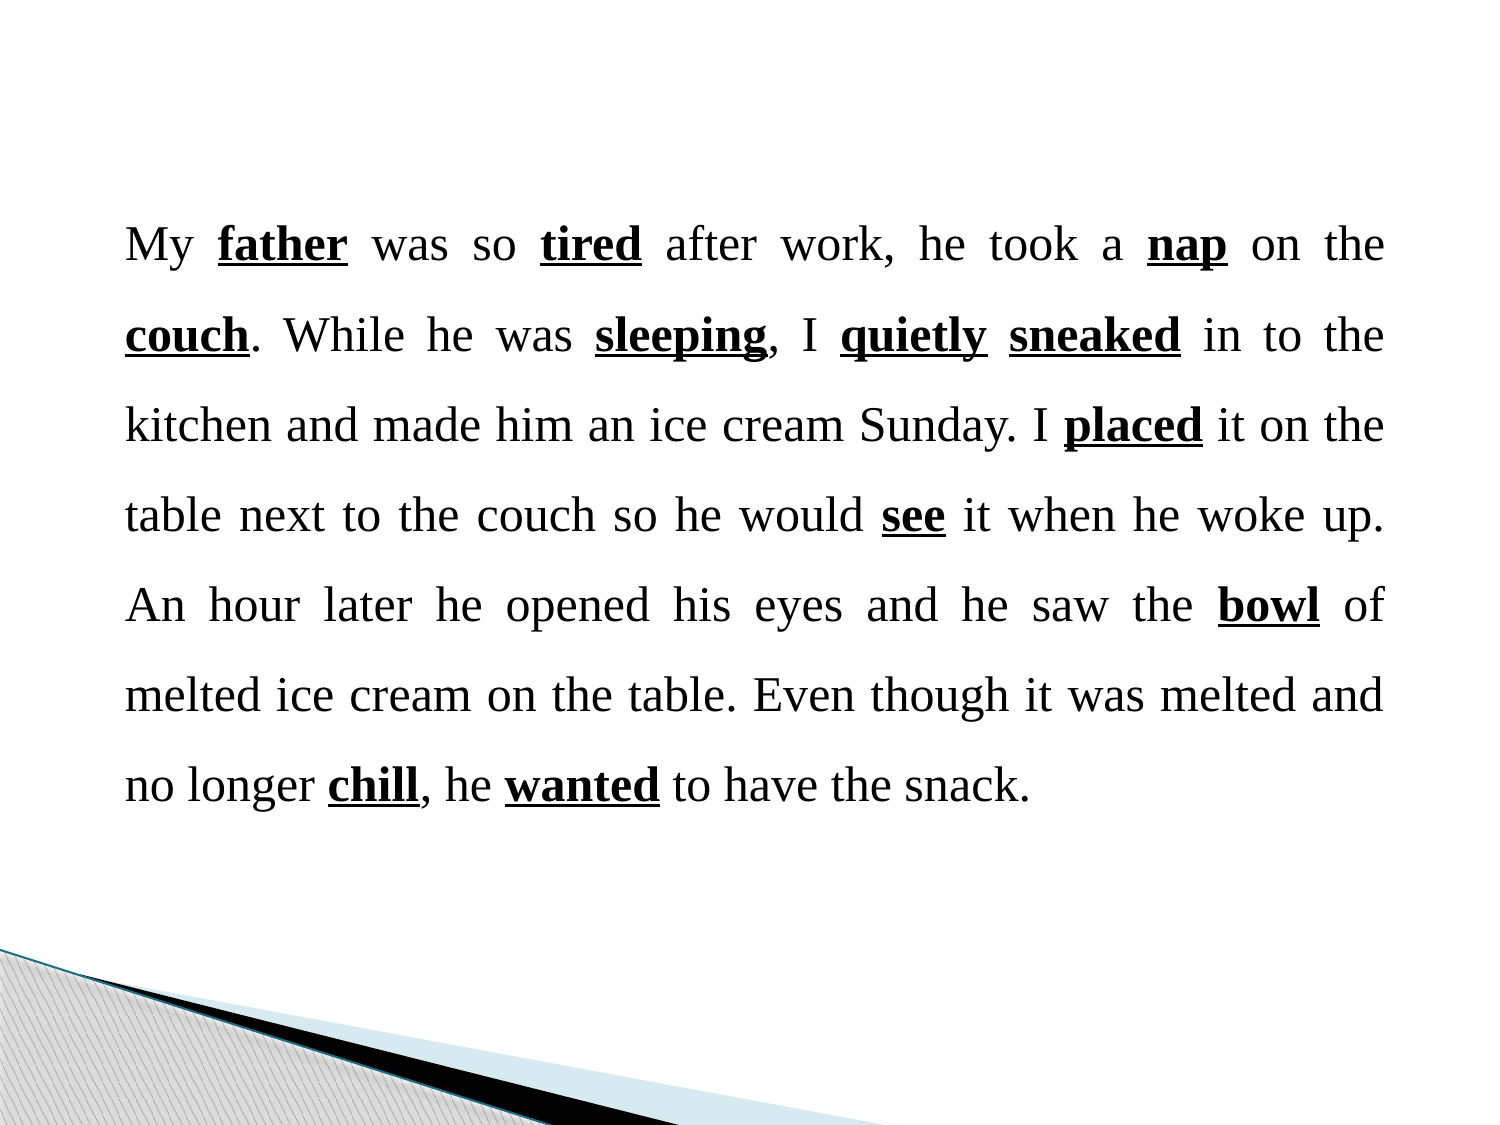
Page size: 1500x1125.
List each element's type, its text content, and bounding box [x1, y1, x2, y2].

list My father was so tired after work, he took a nap on the couch. While he was sleeping, I quietly sneaked in to the kitchen and made him an ice cream Sunday. I placed it on the table next to the couch so he would see it when he woke up. An hour later he opened his eyes and he saw the bowl of melted ice cream on the table. Even though it was melted and no longer chill, he wanted to have the snack. [50, 162, 1400, 1063]
